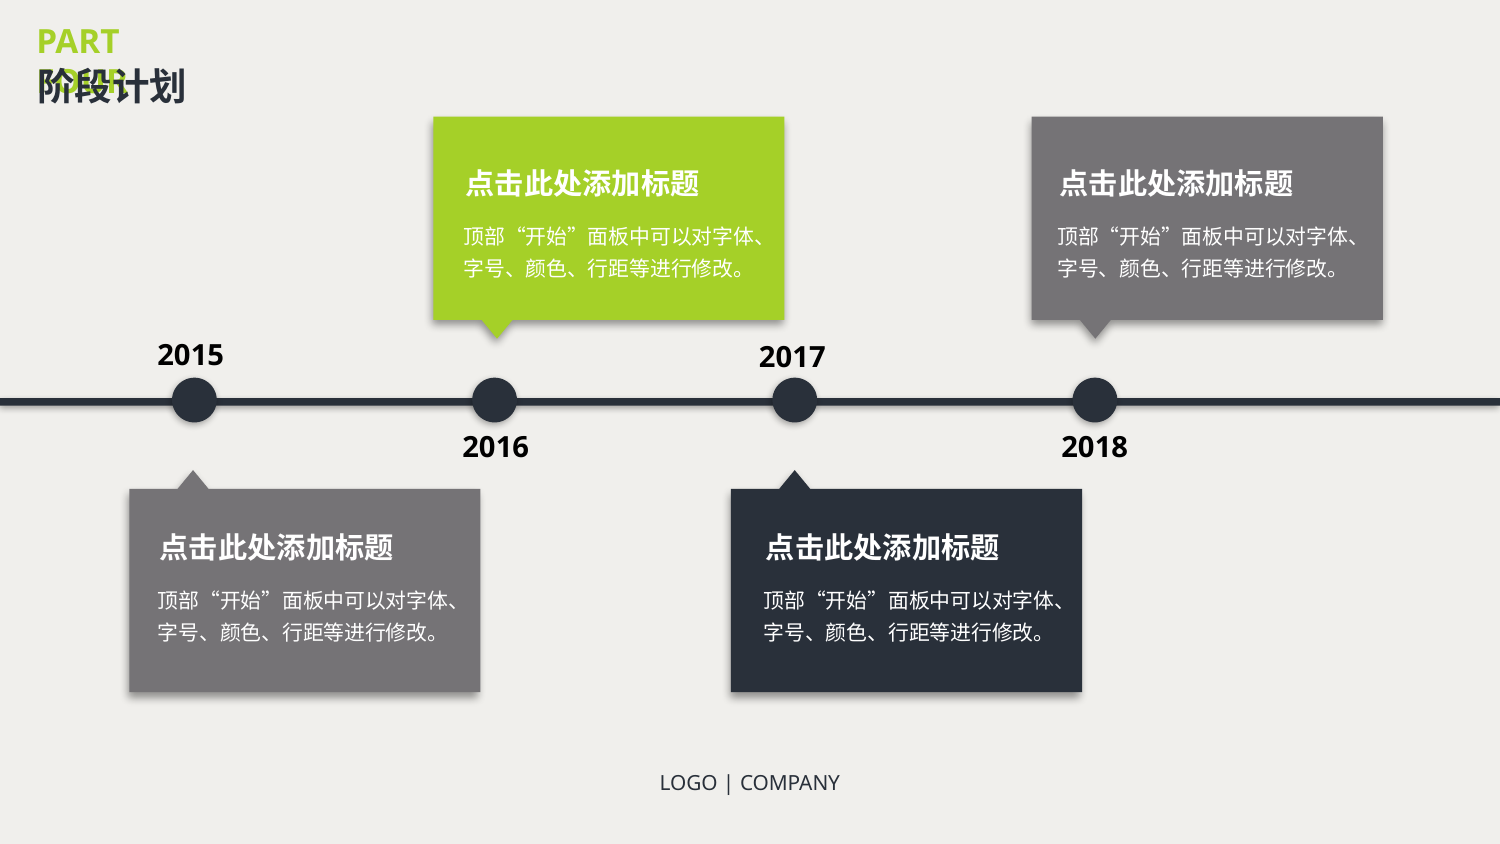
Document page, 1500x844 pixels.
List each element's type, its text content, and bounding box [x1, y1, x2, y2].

text_box [821, 397, 1068, 406]
text_box 阶段计划 [22, 55, 203, 116]
text_box [0, 397, 167, 406]
text_box PART FOUR [21, 12, 235, 108]
text_box [730, 469, 1083, 693]
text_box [448, 157, 773, 289]
text_box [171, 379, 218, 424]
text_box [142, 522, 467, 653]
text_box [128, 469, 482, 693]
text_box [221, 397, 467, 406]
text_box [471, 376, 518, 420]
text_box 2015 [142, 329, 239, 379]
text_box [748, 522, 1073, 653]
text_box 2018 [1046, 421, 1143, 471]
text_box [1030, 115, 1384, 340]
text_box [771, 381, 818, 424]
text_box [1121, 397, 1500, 406]
text_box [520, 397, 768, 406]
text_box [1042, 157, 1367, 289]
text_box [1071, 376, 1119, 421]
text_box LOGO | COMPANY [644, 762, 856, 802]
text_box [432, 115, 786, 340]
text_box 2016 [447, 420, 545, 471]
text_box 2017 [744, 330, 841, 381]
